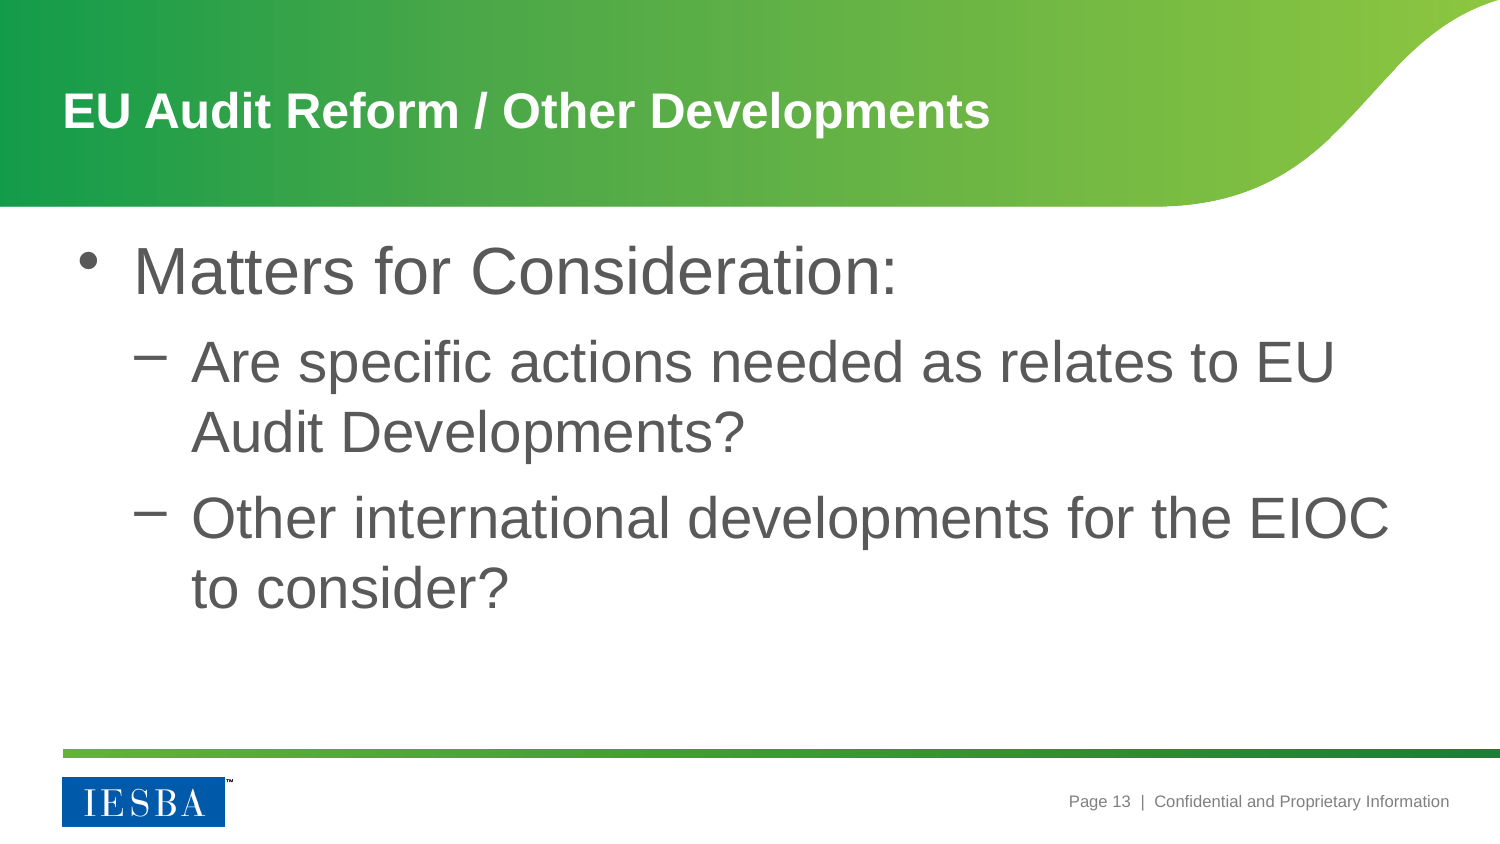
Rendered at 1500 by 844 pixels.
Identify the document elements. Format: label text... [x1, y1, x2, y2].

title EU Audit Reform / Other Developments [62, 75, 1300, 142]
list Matters for Consideration: Are specific actions needed as relates to EU Audit Developments? Other international developments for the EIOC to consider? [62, 220, 1450, 724]
picture [62, 777, 233, 827]
picture [0, 0, 1500, 207]
